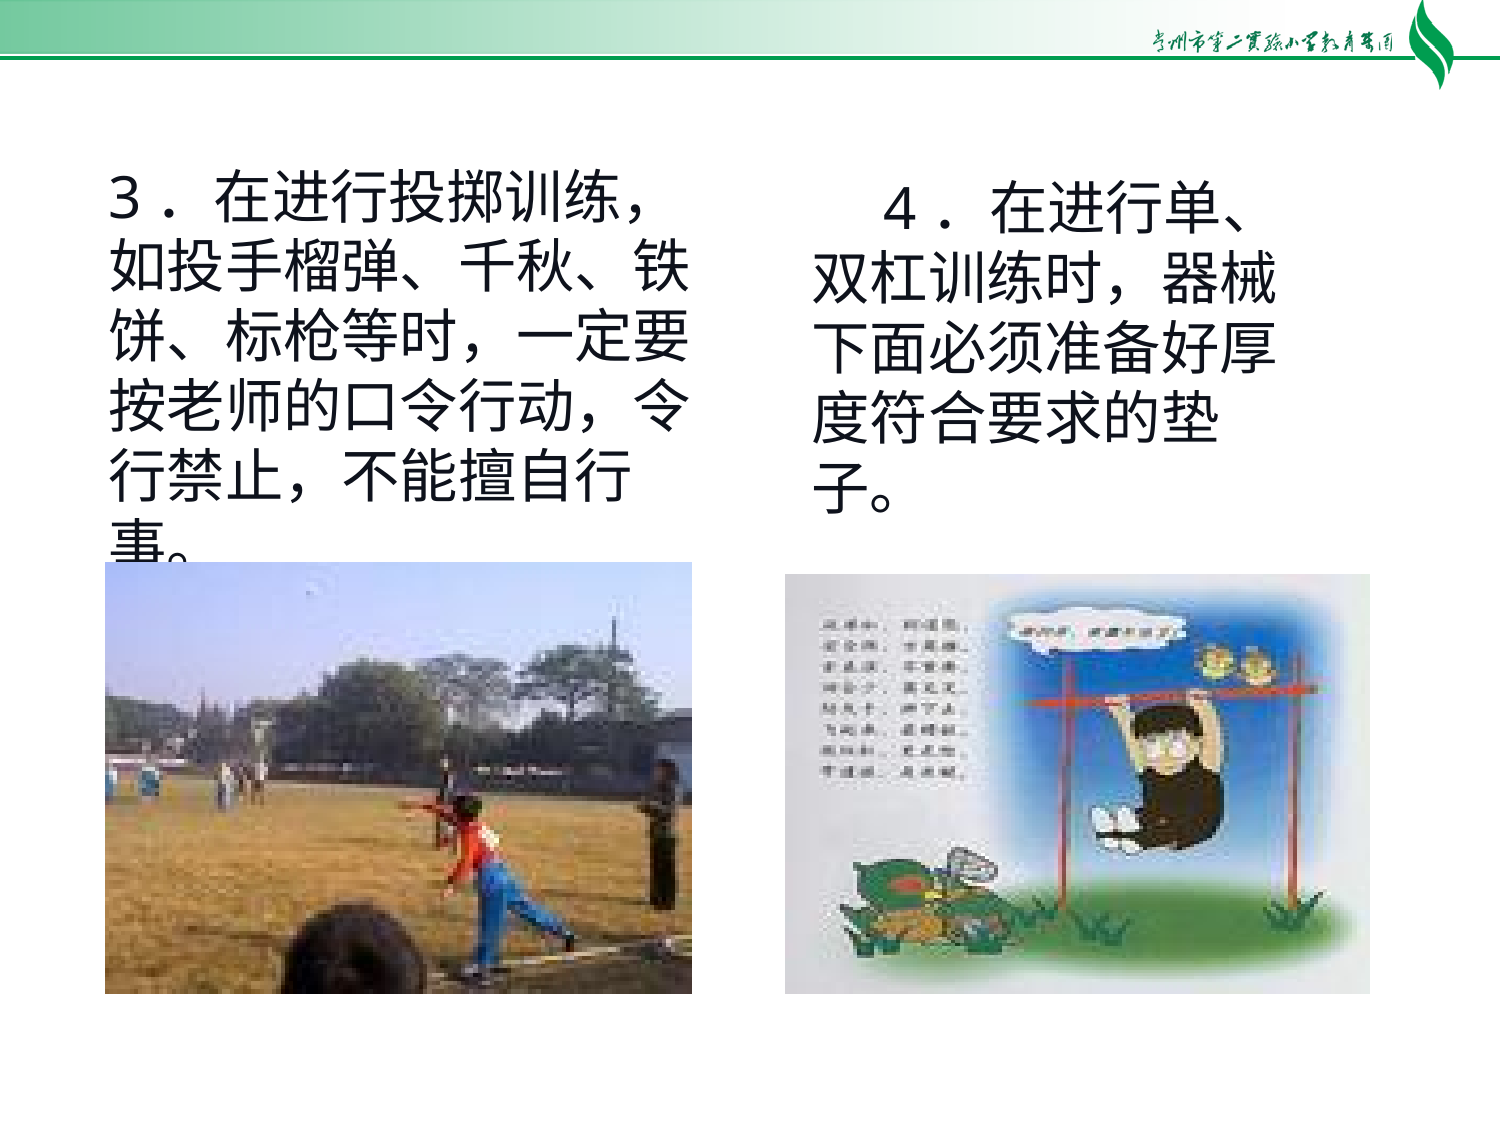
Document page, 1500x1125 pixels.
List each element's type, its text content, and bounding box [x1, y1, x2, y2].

text_box 4．在进行单、双杠训练时，器械下面必须准备好厚度符合要求的垫子。 [796, 164, 1336, 529]
picture [0, 0, 1500, 1125]
text_box 3．在进行投掷训练，如投手榴弹、千秋、铁饼、标枪等时，一定要按老师的口令行动，令行禁止，不能擅自行事。 [93, 152, 727, 587]
